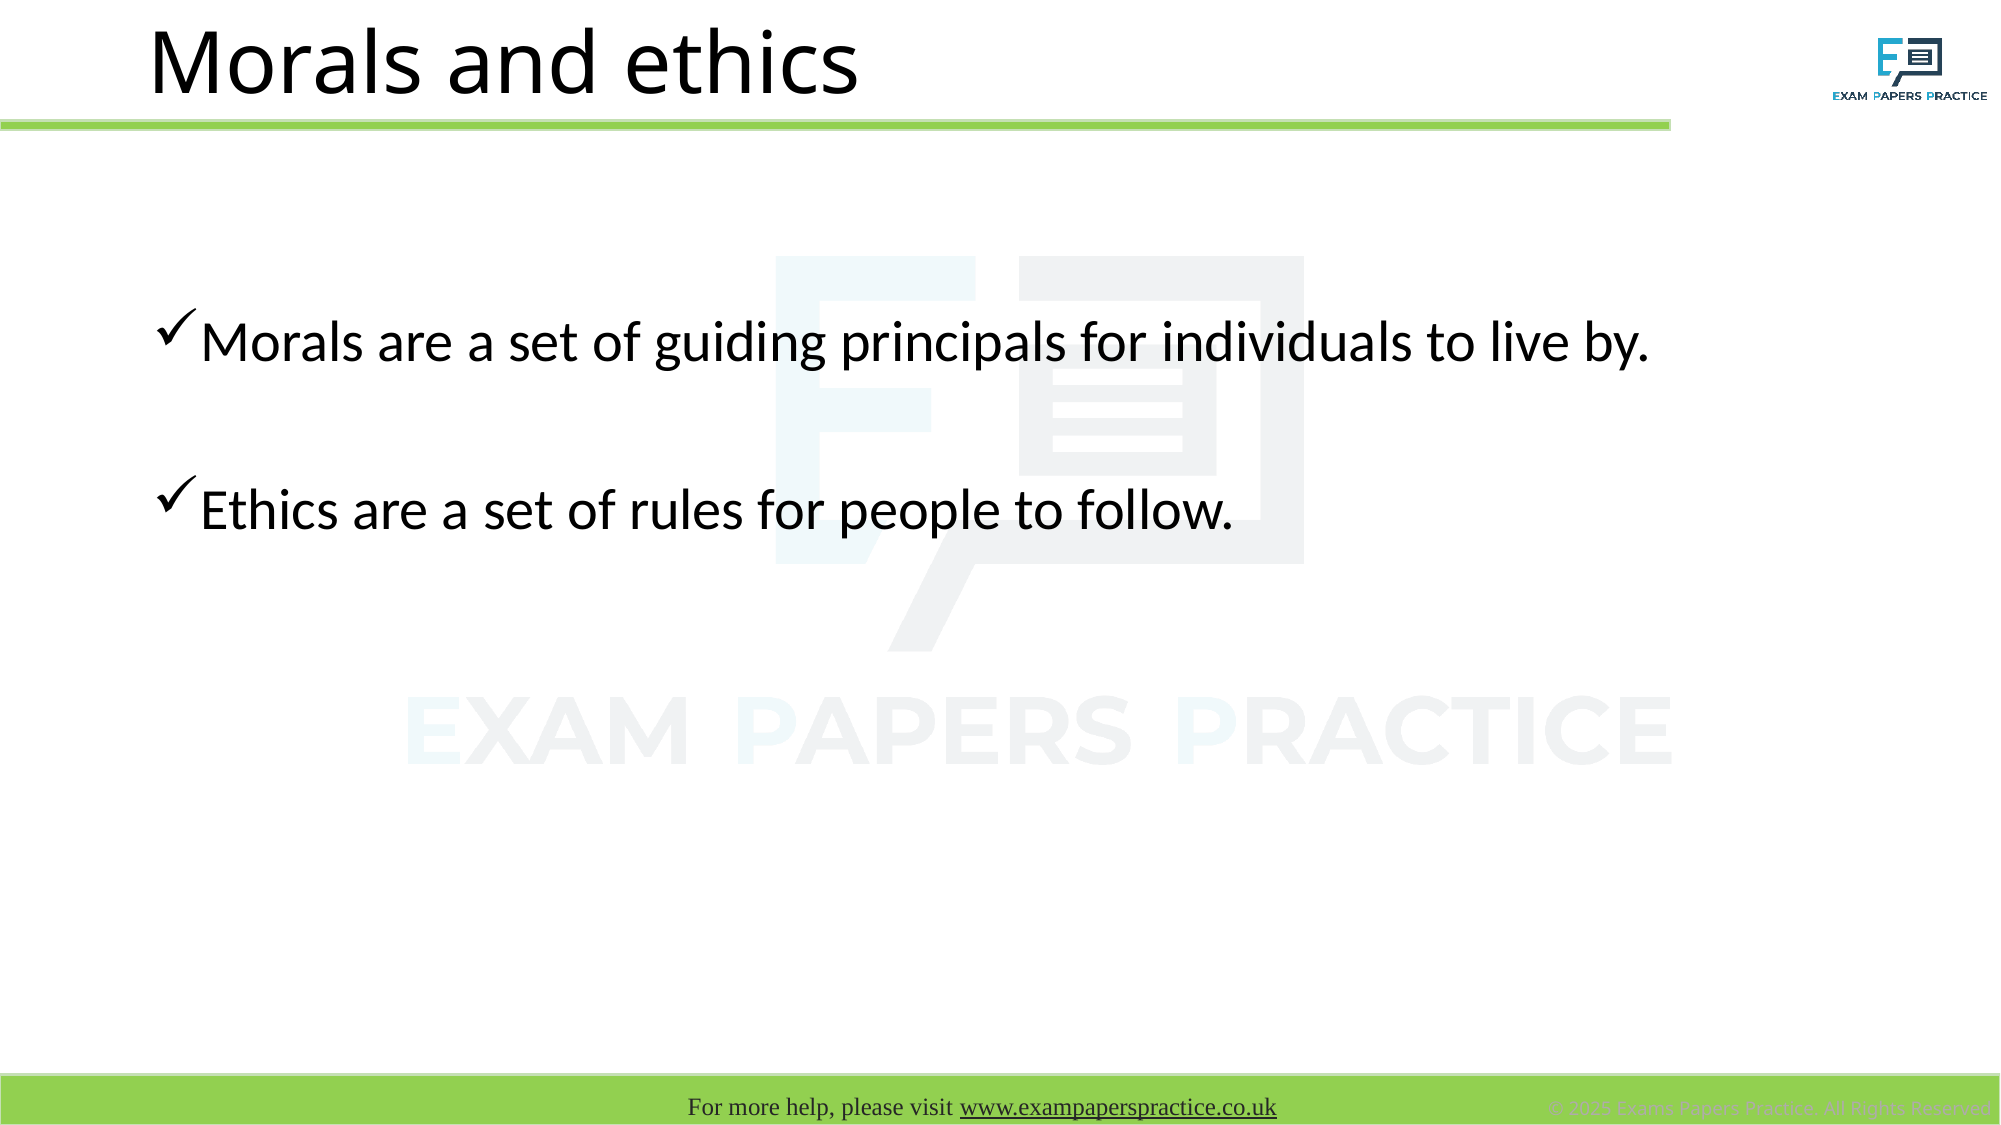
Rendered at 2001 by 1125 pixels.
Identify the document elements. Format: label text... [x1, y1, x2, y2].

list Morals are a set of guiding principals for individuals to live by. Ethics are a set of rules for people to follow. [137, 304, 1863, 1018]
title Morals and ethics [132, 11, 1858, 121]
